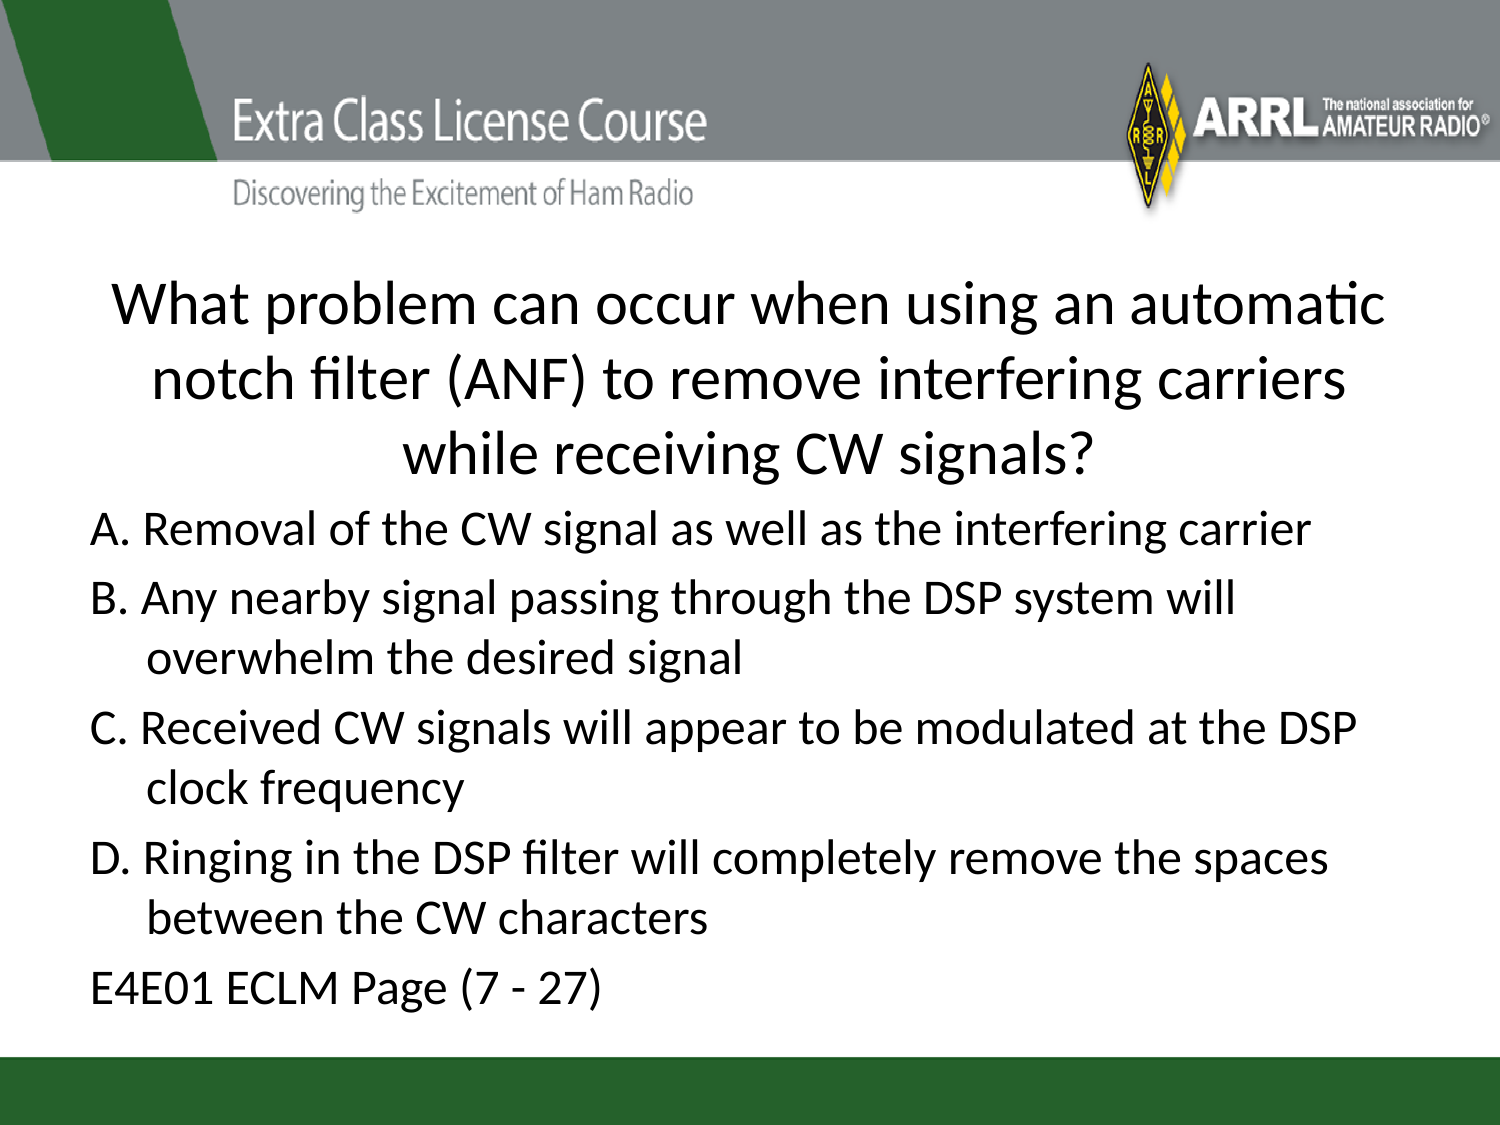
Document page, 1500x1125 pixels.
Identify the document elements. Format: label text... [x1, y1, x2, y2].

picture [0, 0, 1500, 1125]
list A. Removal of the CW signal as well as the interfering carrier B. Any nearby signal passing through the DSP system will overwhelm the desired signal C. Received CW signals will appear to be modulated at the DSP clock frequency D. Ringing in the DSP filter will completely remove the spaces between the CW characters E4E01 ECLM Page (7 - 27) [75, 487, 1425, 1005]
title What problem can occur when using an automatic notch filter (ANF) to remove interfering carriers while receiving CW signals? [75, 254, 1425, 435]
